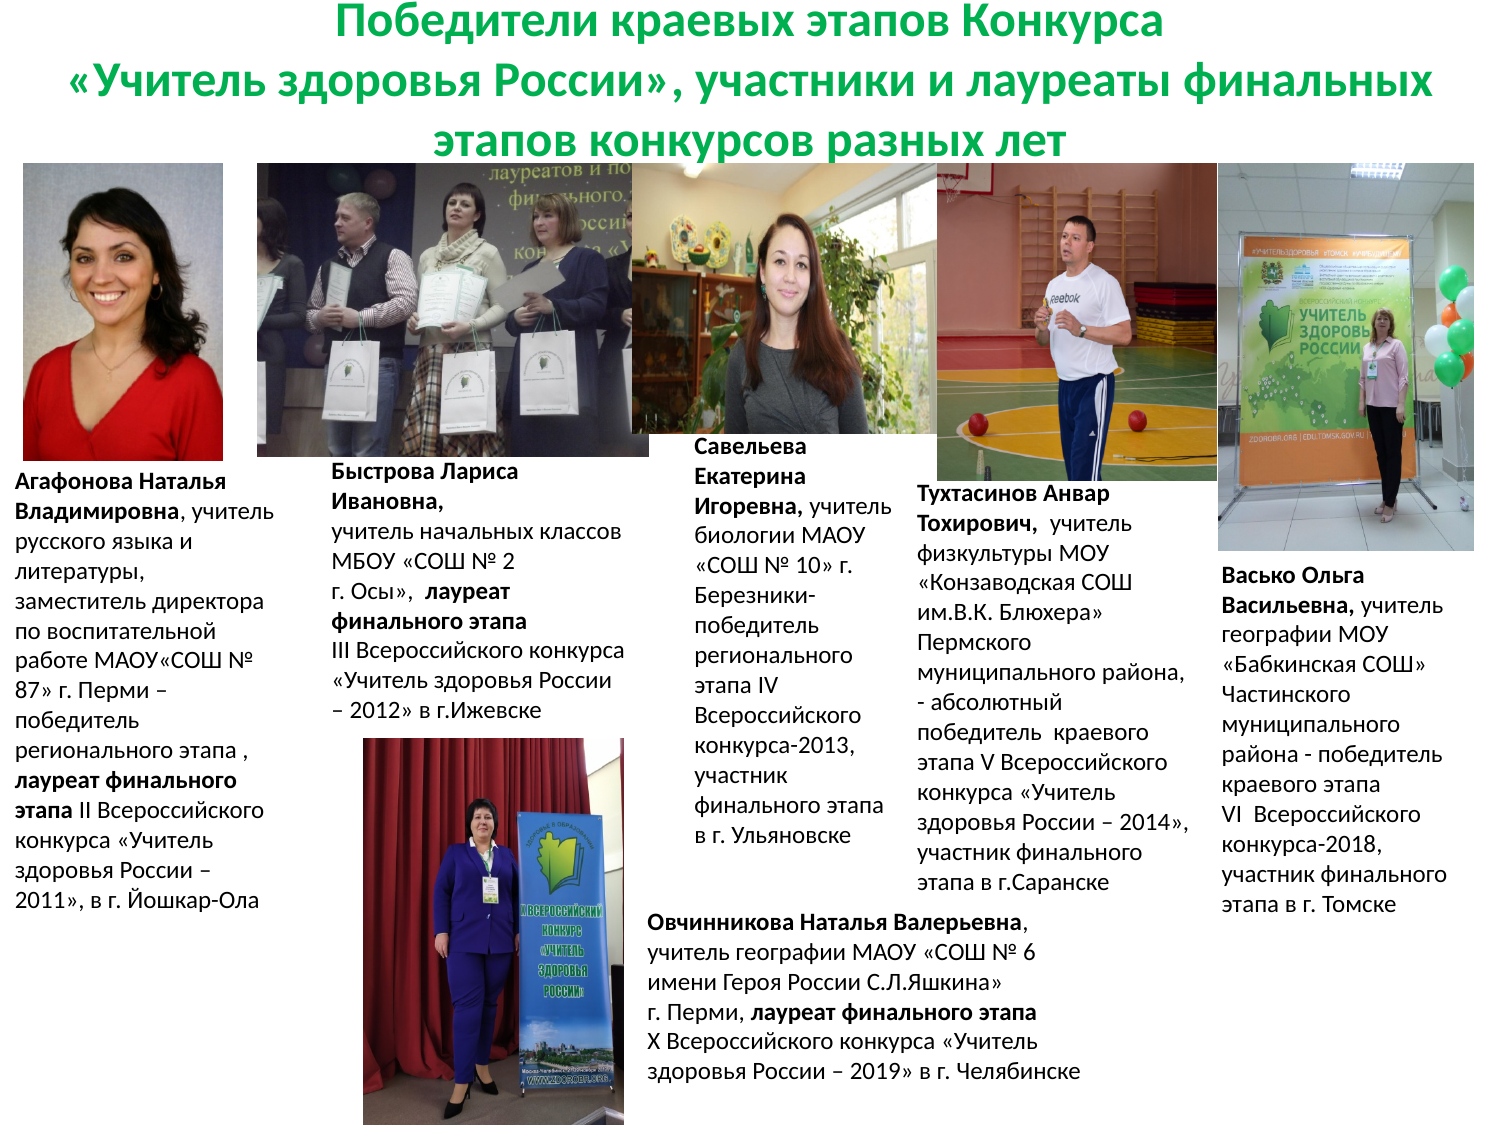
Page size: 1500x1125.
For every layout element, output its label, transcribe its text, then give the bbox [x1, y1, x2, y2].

text_box Тухтасинов Анвар Тохирович, учитель физкультуры МОУ «Конзаводская СОШ им.В.К. Блюхера» Пермского муниципального района, - абсолютный победитель краевого этапа V Всероссийского конкурса «Учитель здоровья России – 2014», участник финального этапа в г.Саранске [902, 468, 1207, 933]
text_box Васько Ольга Васильевна, учитель географии МОУ «Бабкинская СОШ» Частинского муниципального района - победитель краевого этапа VI Всероссийского конкурса-2018, участник финального этапа в г. Томске [1206, 550, 1477, 925]
text_box Овчинникова Наталья Валерьевна, учитель географии МАОУ «СОШ № 6 имени Героя России С.Л.Яшкина» г. Перми, лауреат финального этапа X Всероссийского конкурса «Учитель здоровья России – 2019» в г. Челябинске [632, 897, 1102, 1093]
picture [23, 163, 223, 462]
picture [1218, 163, 1474, 551]
title Победители краевых этапов Конкурса «Учитель здоровья России», участники и лауреаты финальных этапов конкурсов разных лет [0, 0, 1500, 153]
text_box Агафонова Наталья Владимировна, учитель русского языка и литературы, заместитель директора по воспитательной работе МАОУ«СОШ № 87» г. Перми –победитель регионального этапа , лауреат финального этапа II Всероссийского конкурса «Учитель здоровья России – 2011», в г. Йошкар-Ола [0, 457, 293, 921]
text_box Быстрова Лариса Ивановна, учитель начальных классов МБОУ «СОШ № 2 г. Осы», лауреат финального этапа III Всероссийского конкурса «Учитель здоровья России – 2012» в г.Ижевске [316, 465, 645, 732]
picture [257, 163, 1217, 481]
text_box Савельева Екатерина Игоревна, учитель биологии МАОУ «СОШ № 10» г. Березники-победитель регионального этапа IV Всероссийского конкурса-2013, участник финального этапа в г. Ульяновске [679, 442, 914, 856]
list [363, 737, 624, 1125]
